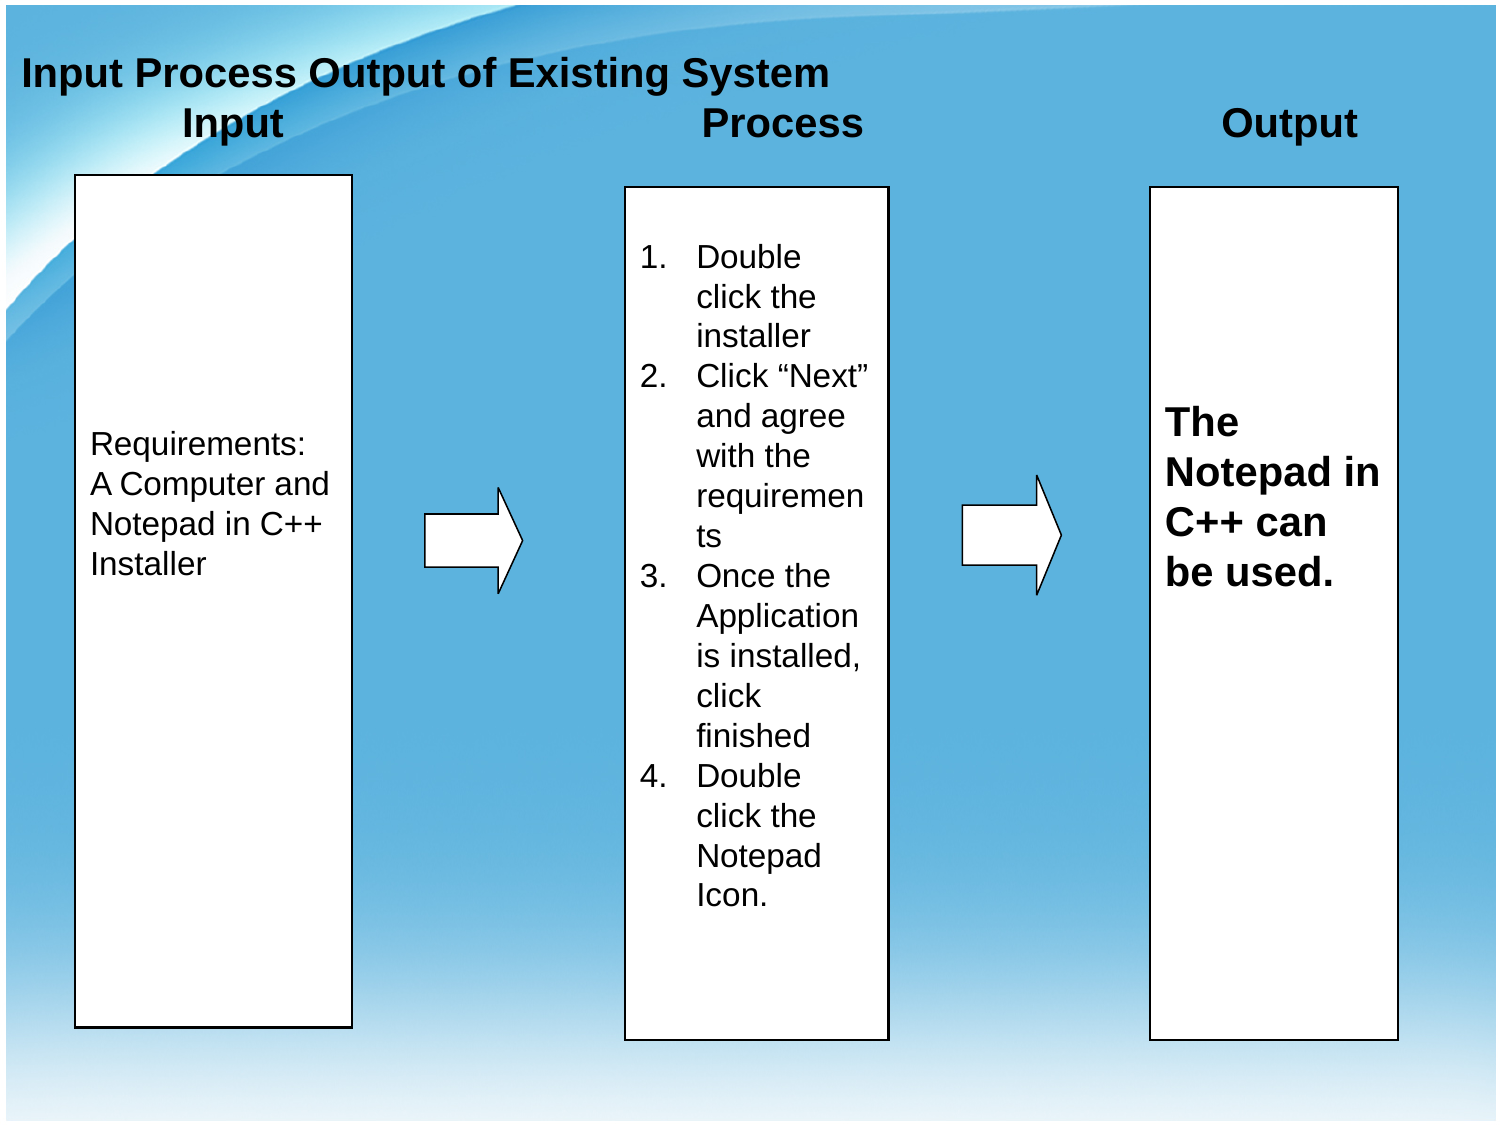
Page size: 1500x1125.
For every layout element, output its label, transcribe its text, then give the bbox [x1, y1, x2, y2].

text_box Double click the installer Click “Next” and agree with the requirements Once the Application is installed, click finished Double click the Notepad Icon. [624, 225, 889, 1041]
picture [0, 225, 1500, 1125]
text_box [0, 149, 1500, 225]
text_box [424, 487, 523, 594]
text_box Input Process Output of Existing System Input Process Output [6, 38, 659, 149]
text_box [962, 474, 1062, 596]
text_box The Notepad in C++ can be used. [1149, 225, 1398, 1041]
text_box Requirements: A Computer and Notepad in C++ Installer [74, 225, 353, 1028]
picture [0, 0, 1500, 149]
text_box [659, 22, 841, 149]
text_box Input Process Output of Existing System Input Process Output [841, 38, 1374, 149]
